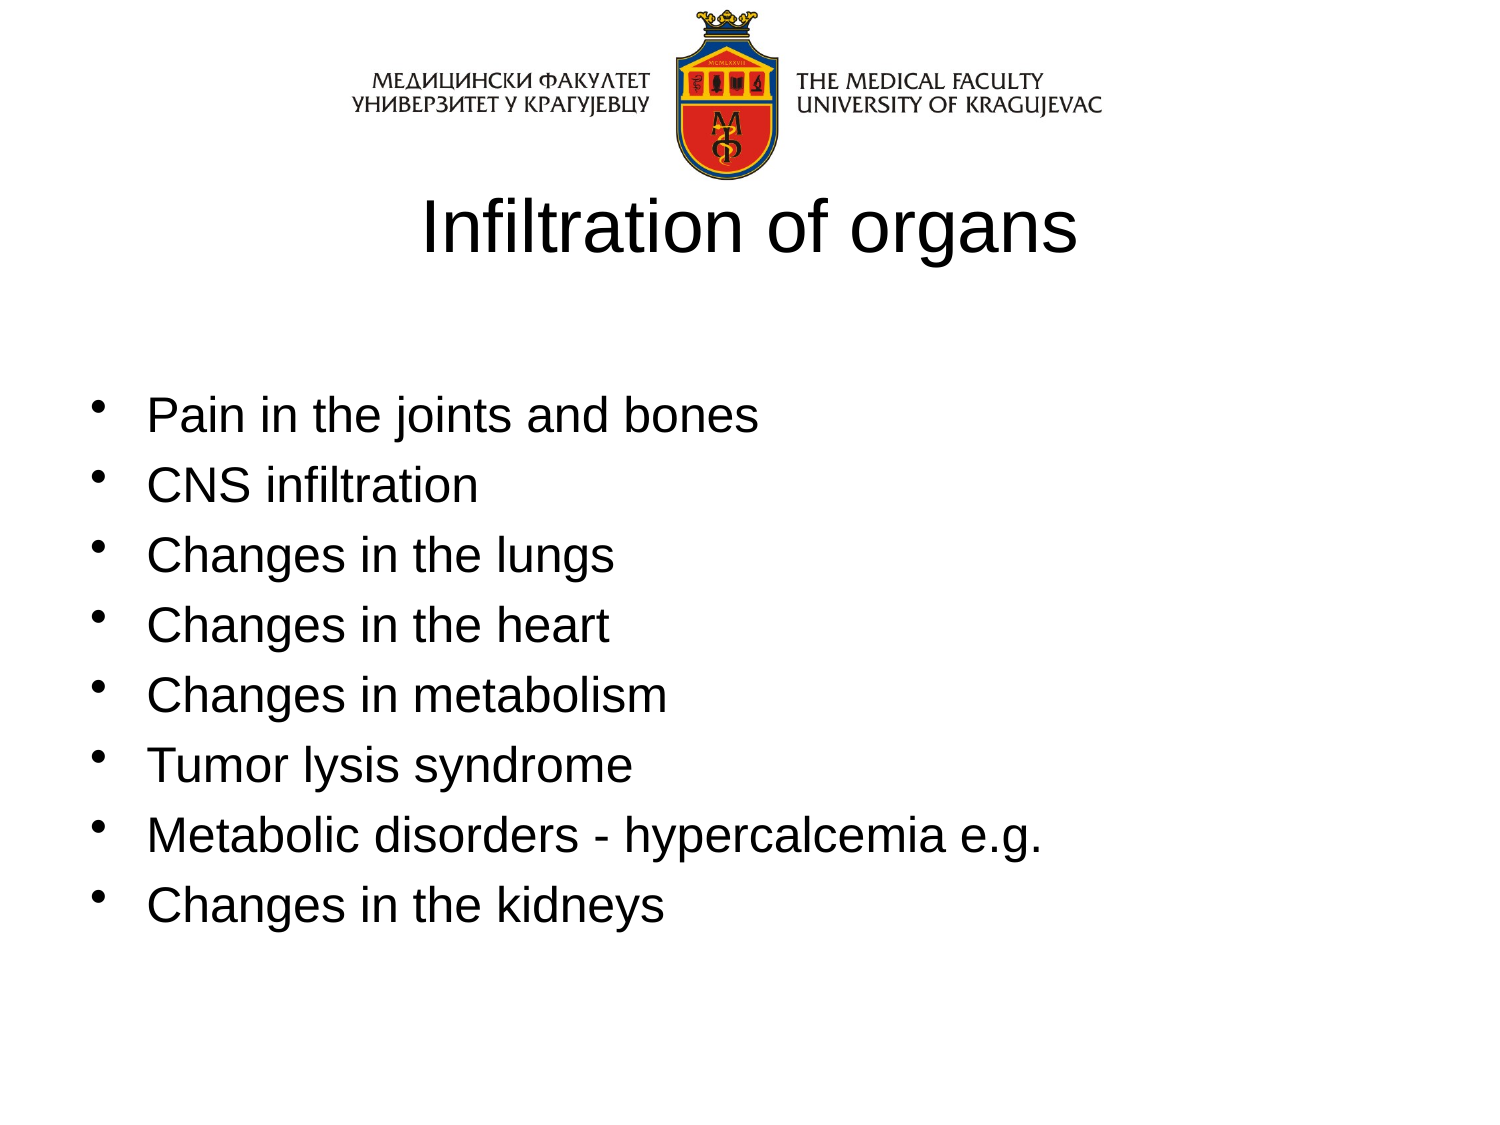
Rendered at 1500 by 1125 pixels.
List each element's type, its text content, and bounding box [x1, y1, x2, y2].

list Pain in the joints and bones CNS infiltration Changes in the lungs Changes in the heart Changes in metabolism Tumor lysis syndrome Metabolic disorders - hypercalcemia e.g. Changes in the kidneys [74, 374, 1426, 1118]
title Infiltration of organs [74, 173, 1426, 362]
picture [328, 0, 1125, 173]
